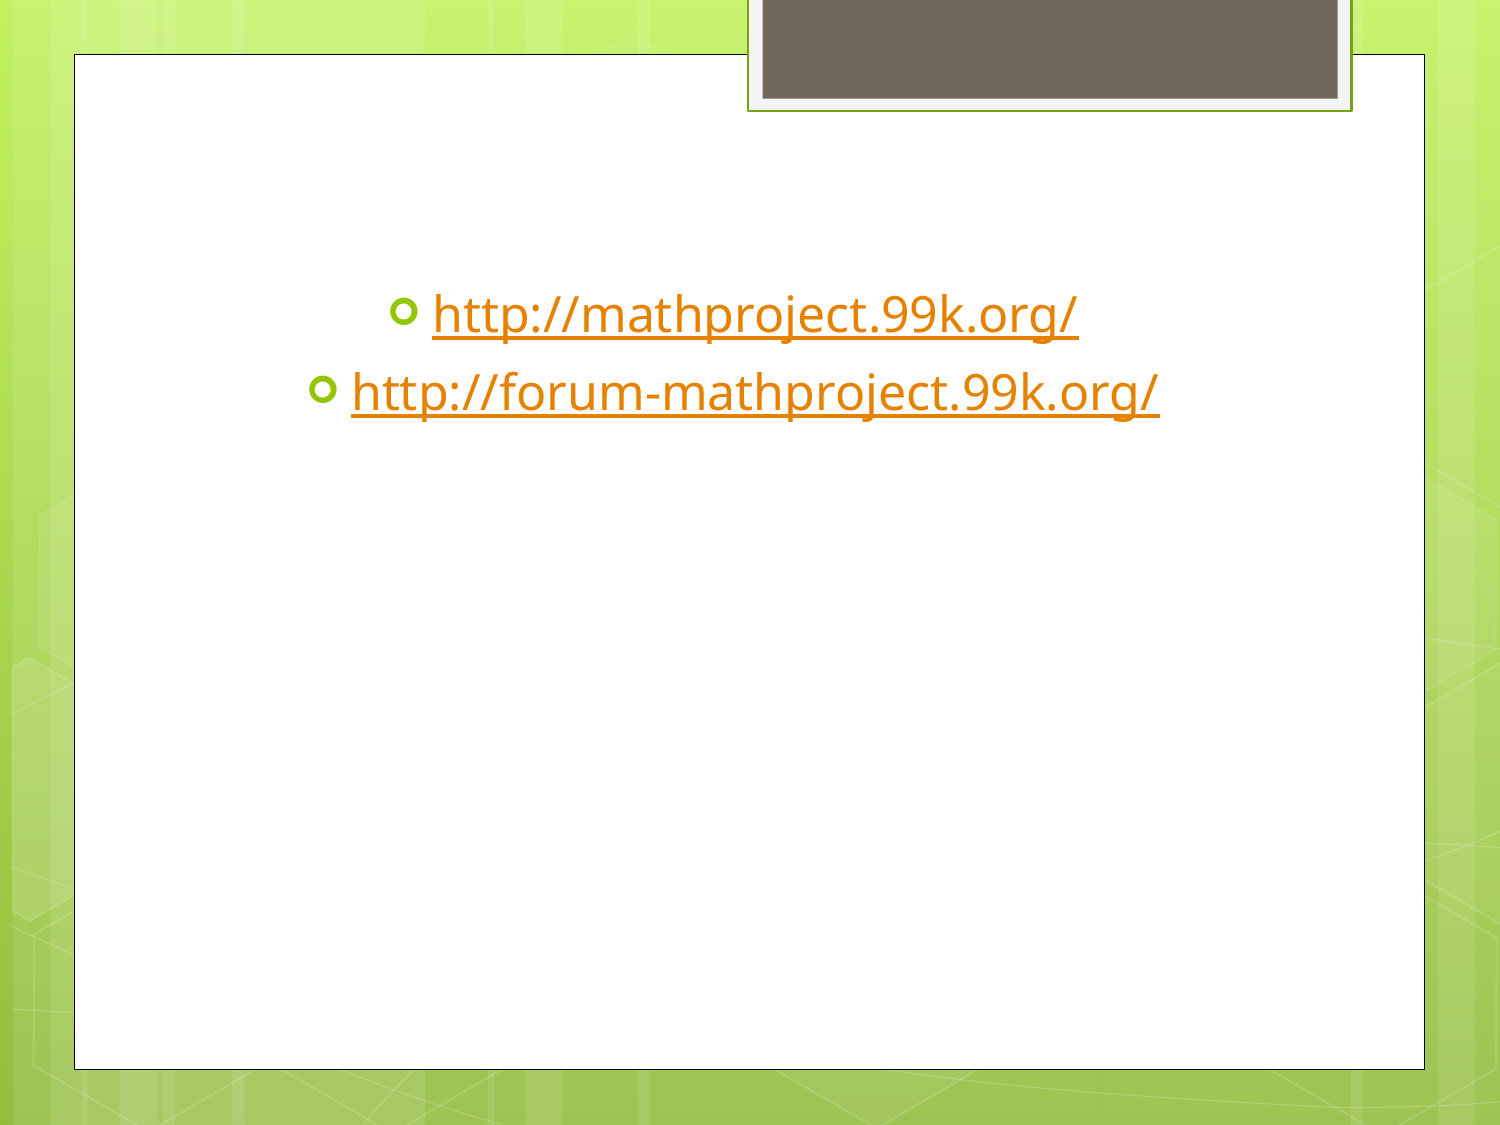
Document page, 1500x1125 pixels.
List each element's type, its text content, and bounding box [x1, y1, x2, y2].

list http://mathproject.99k.org/ http://forum-mathproject.99k.org/ [171, 274, 1283, 851]
